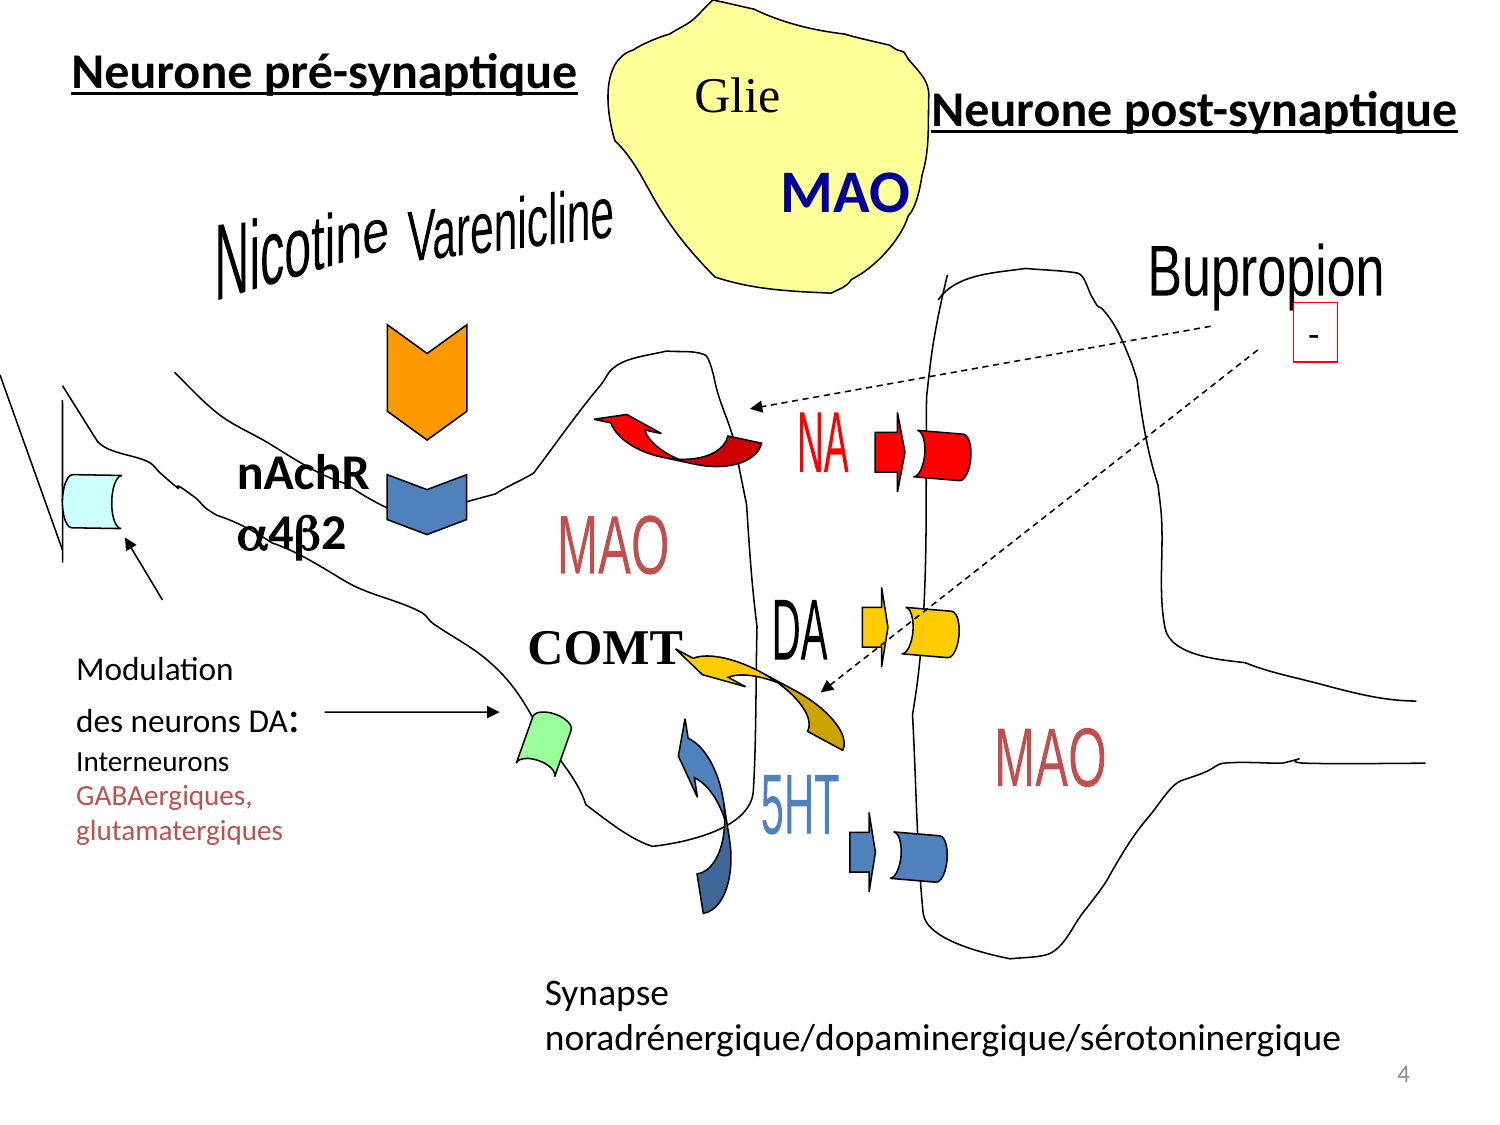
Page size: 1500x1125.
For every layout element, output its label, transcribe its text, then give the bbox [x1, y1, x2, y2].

text_box [942, 274, 956, 294]
text_box [323, 351, 758, 847]
text_box [397, 474, 467, 535]
text_box [889, 831, 948, 883]
text_box [820, 679, 837, 693]
text_box [862, 587, 888, 668]
text_box [324, 705, 500, 719]
text_box Neurone post-synaptique [917, 68, 1473, 144]
text_box Modulation des neurons DA: Interneurons GABAergiques, glutamatergiques [62, 640, 314, 854]
text_box [516, 712, 572, 777]
text_box Glie [679, 54, 796, 130]
text_box MAO [767, 145, 925, 232]
text_box [678, 718, 731, 914]
text_box [912, 303, 1426, 959]
text_box [62, 474, 123, 529]
text_box [875, 412, 905, 493]
text_box [938, 268, 1417, 702]
text_box [593, 414, 762, 467]
text_box [124, 537, 163, 601]
text_box [913, 430, 971, 481]
text_box - [1293, 302, 1338, 363]
text_box Synapse noradrénergique/dopaminergique/sérotoninergique [529, 960, 1426, 1066]
text_box COMT [512, 606, 710, 682]
text_box [710, 656, 845, 751]
text_box [62, 372, 249, 517]
text_box [746, 500, 766, 625]
text_box [901, 607, 960, 658]
text_box Neurone pré-synaptique [56, 30, 593, 106]
slide_number 4 [1074, 1066, 1425, 1103]
text_box [607, 0, 929, 294]
text_box [387, 324, 467, 441]
text_box nAchR 42 [221, 432, 397, 568]
text_box [750, 400, 764, 413]
text_box [849, 812, 876, 893]
